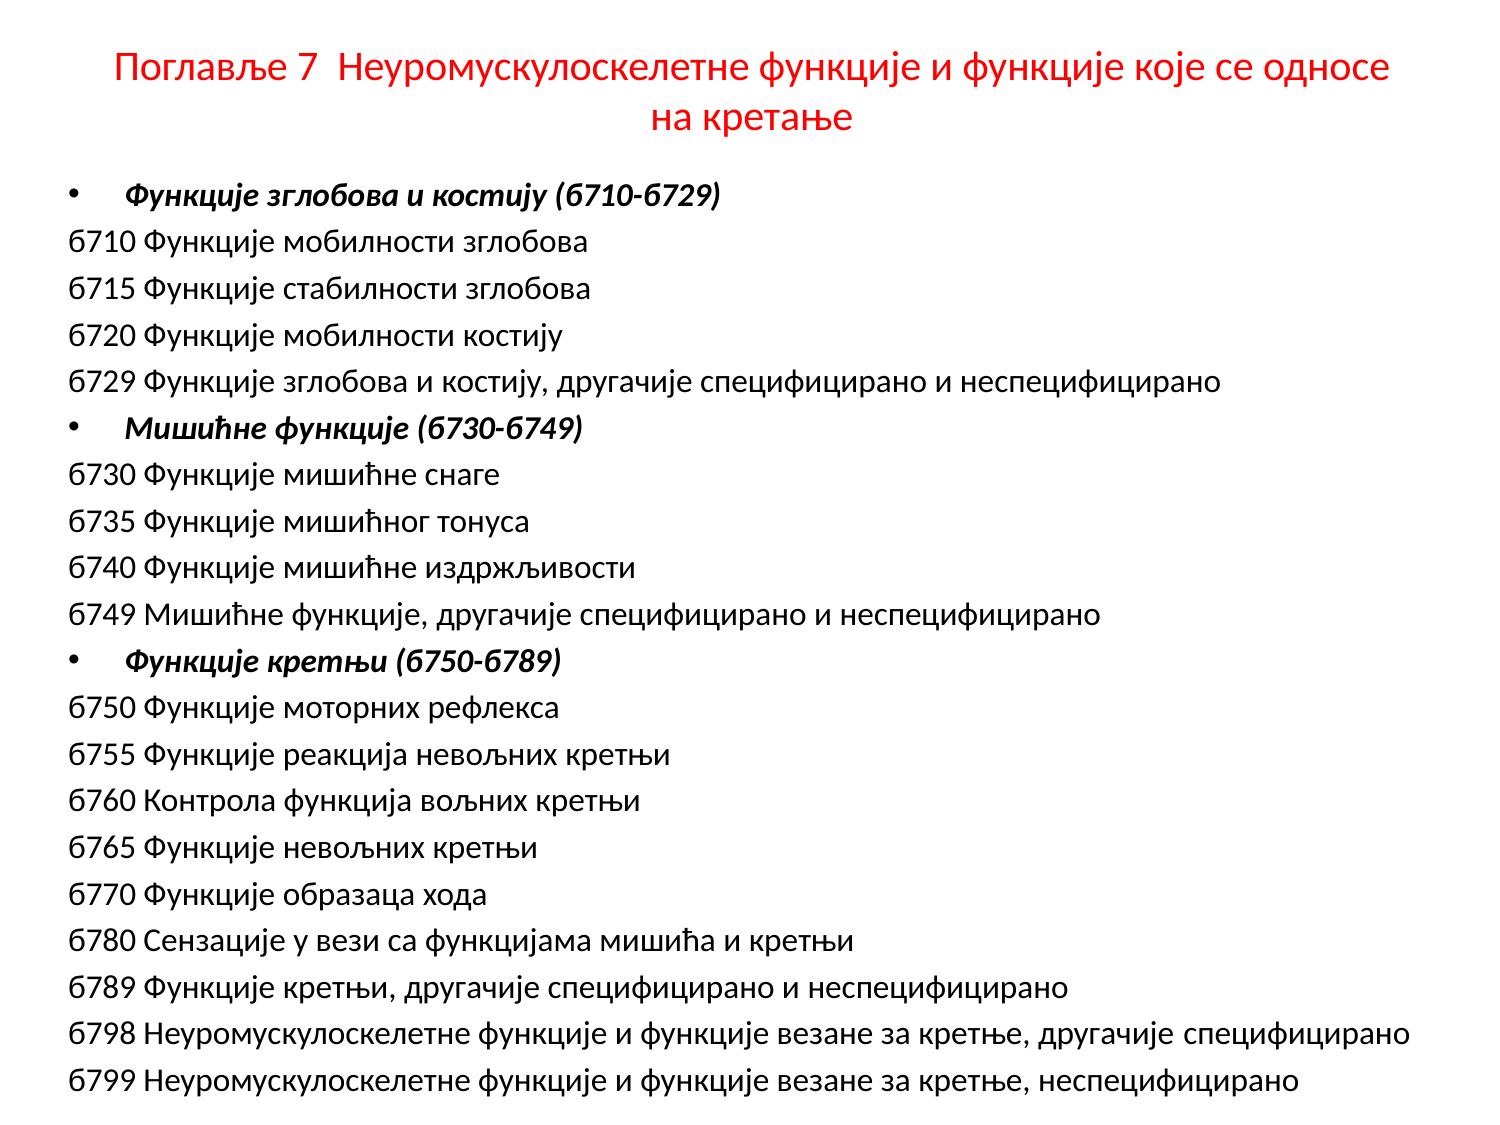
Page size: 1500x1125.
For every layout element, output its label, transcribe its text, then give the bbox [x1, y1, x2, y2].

list Функције зглобова и костију (б710-б729) б710 Функције мобилности зглобова б715 Функције стабилности зглобова б720 Функције мобилности костију б729 Функције зглобова и костију, другачије специфицирано и неспецифицирано Мишићне функције (б730-б749) б730 Функције мишићне снаге б735 Функције мишићног тонуса б740 Функције мишићне издржљивости б749 Мишићне функције, другачије специфицирано и неспецифицирано Функције кретњи (б750-б789) б750 Функције моторних рефлекса б755 Функције реакција невољних кретњи б760 Контрола функција вољних кретњи б765 Функције невољних кретњи б770 Функције образаца хода б780 Сензације у вези са функцијама мишића и кретњи б789 Функције кретњи, другачије специфицирано и неспецифицирано б798 Неуромускулоскелетне функције и функције везане за кретње, другачије специфицирано б799 Неуромускулоскелетне функције и функције везане за кретње, неспецифицирано [53, 165, 1449, 1059]
title Поглавље 7 Неуромускулоскелетне функције и функције које се односе на кретање [76, 30, 1427, 165]
